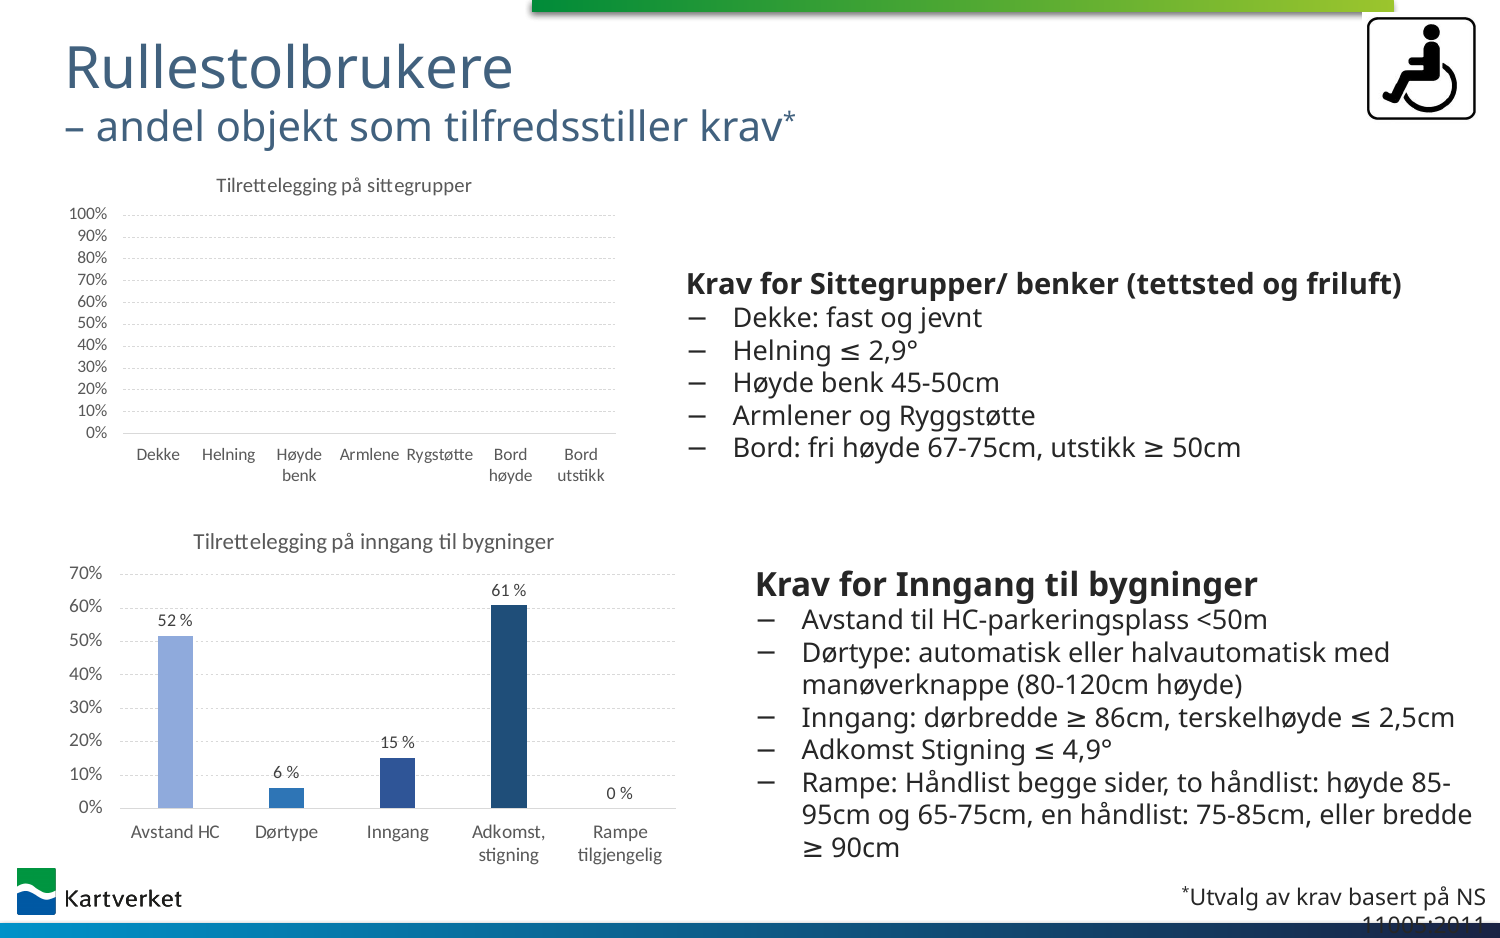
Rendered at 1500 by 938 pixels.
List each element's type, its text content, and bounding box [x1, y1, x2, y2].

picture [62, 166, 626, 492]
picture [1362, 12, 1481, 126]
text_box Krav for Inngang til bygninger Avstand til HC-parkeringsplass <50m Dørtype: automatisk eller halvautomatisk med manøverknappe (80-120cm høyde) Inngang: dørbredde ≥ 86cm, terskelhøyde ≤ 2,5cm Adkomst Stigning ≤ 4,9° Rampe: Håndlist begge sider, to håndlist: høyde 85-95cm og 65-75cm, en håndlist: 75-85cm, eller bredde ≥ 90cm [740, 555, 1491, 870]
picture [62, 520, 687, 874]
text_box Krav for Sittegrupper/ benker (tettsted og friluft) Dekke: fast og jevnt Helning ≤ 2,9° Høyde benk 45-50cm Armlener og Ryggstøtte Bord: fri høyde 67-75cm, utstikk ≥ 50cm [670, 258, 1418, 471]
text_box Rullestolbrukere – andel objekt som tilfredsstiller krav* [49, 25, 1431, 158]
text_box *Utvalg av krav basert på NS 11005:2011 [1068, 873, 1500, 938]
